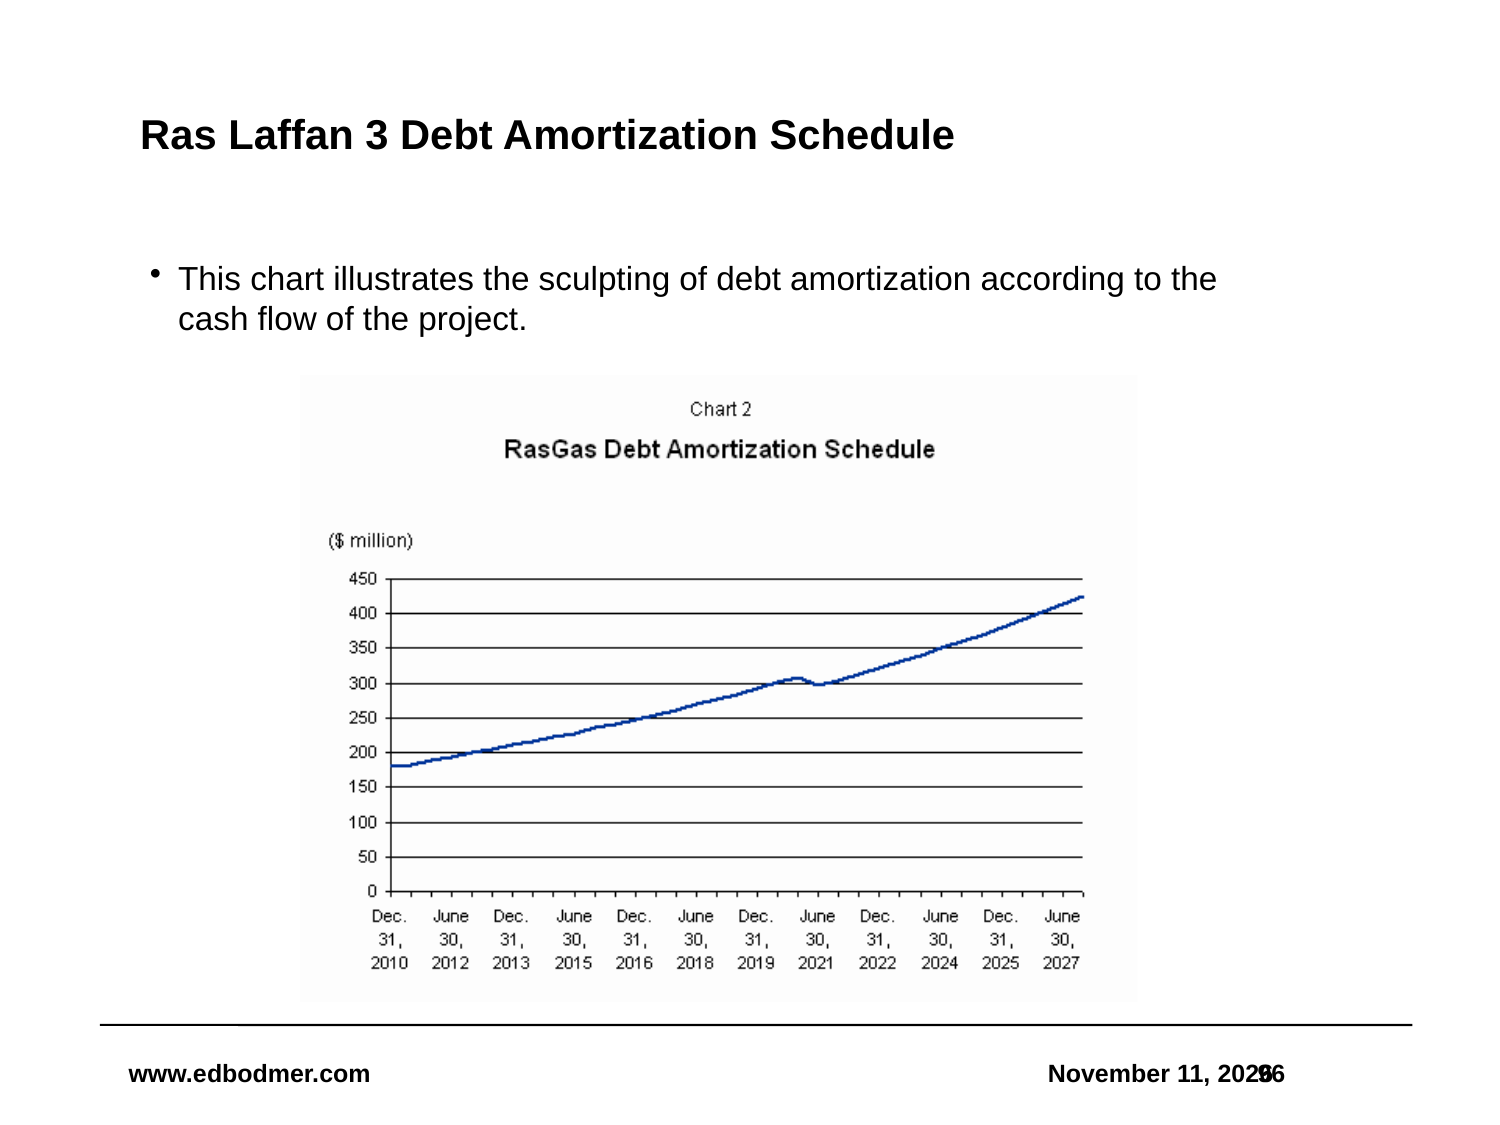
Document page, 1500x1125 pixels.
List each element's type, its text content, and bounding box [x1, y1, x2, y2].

list This chart illustrates the sculpting of debt amortization according to the cash flow of the project. [124, 249, 1288, 1026]
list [299, 374, 1138, 1002]
title Ras Laffan 3 Debt Amortization Schedule [124, 99, 1288, 226]
